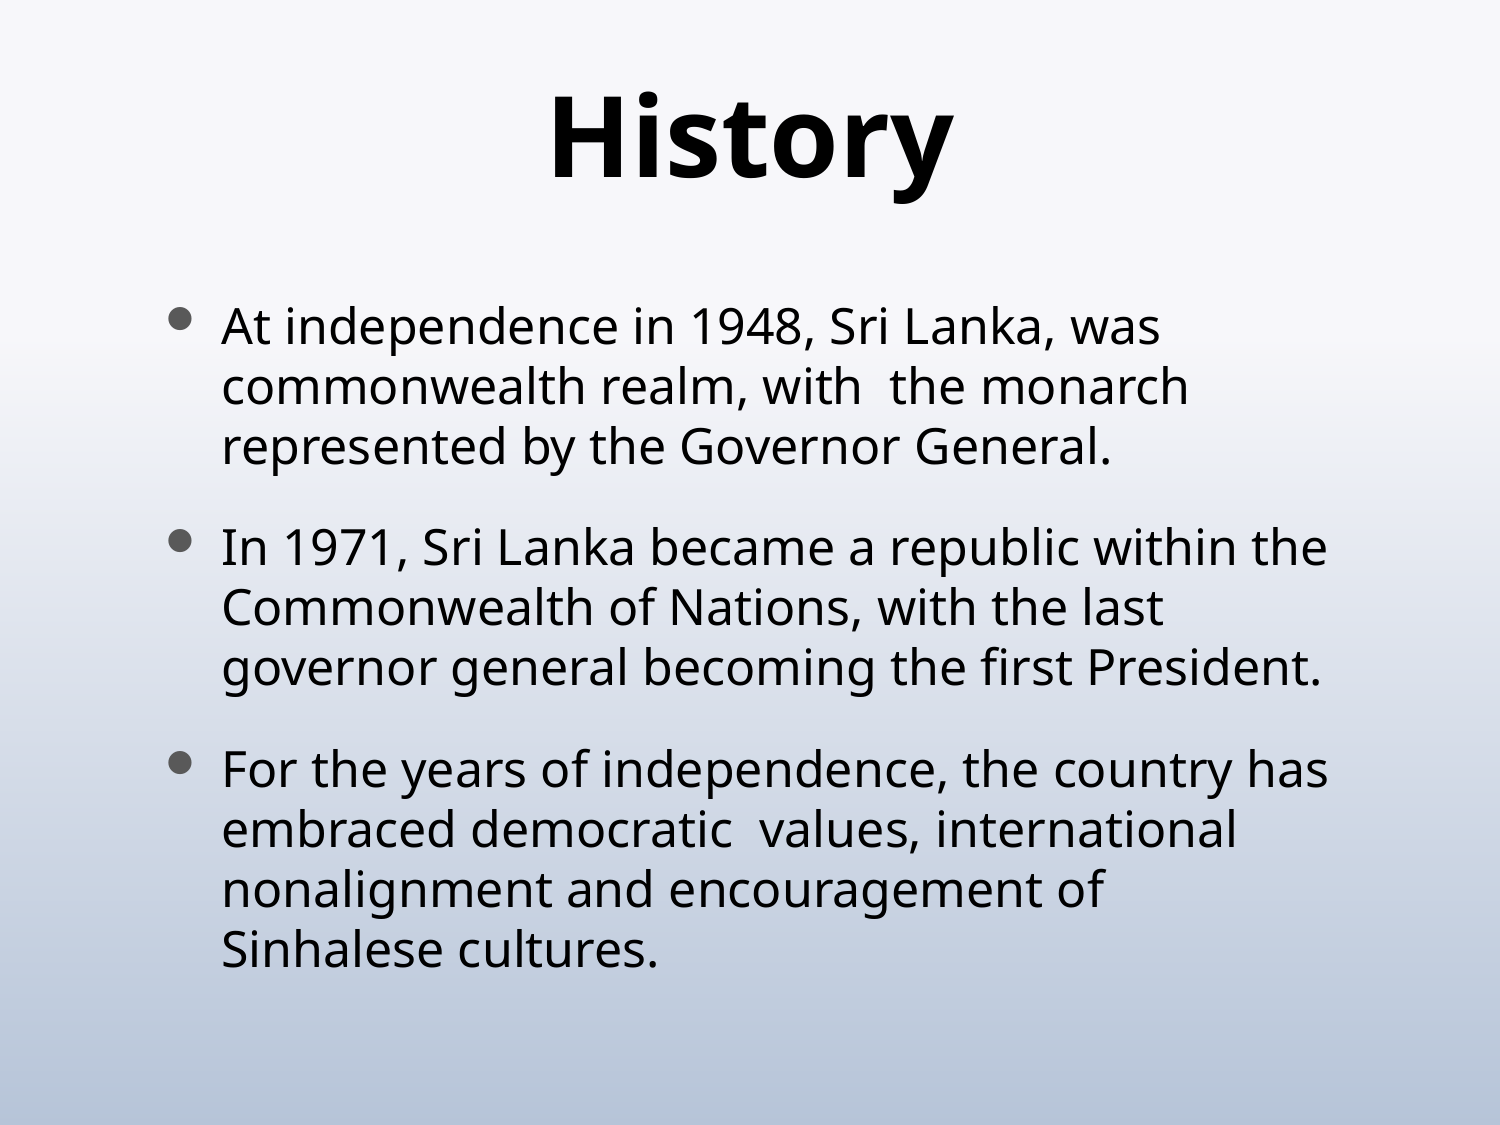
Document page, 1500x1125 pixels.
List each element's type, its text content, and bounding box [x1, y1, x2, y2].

title History [150, 37, 1350, 245]
list At independence in 1948, Sri Lanka, was commonwealth realm, with the monarch represented by the Governor General. In 1971, Sri Lanka became a republic within the Commonwealth of Nations, with the last governor general becoming the first President. For the years of independence, the country has embraced democratic values, international nonalignment and encouragement of Sinhalese cultures. [150, 286, 1350, 993]
